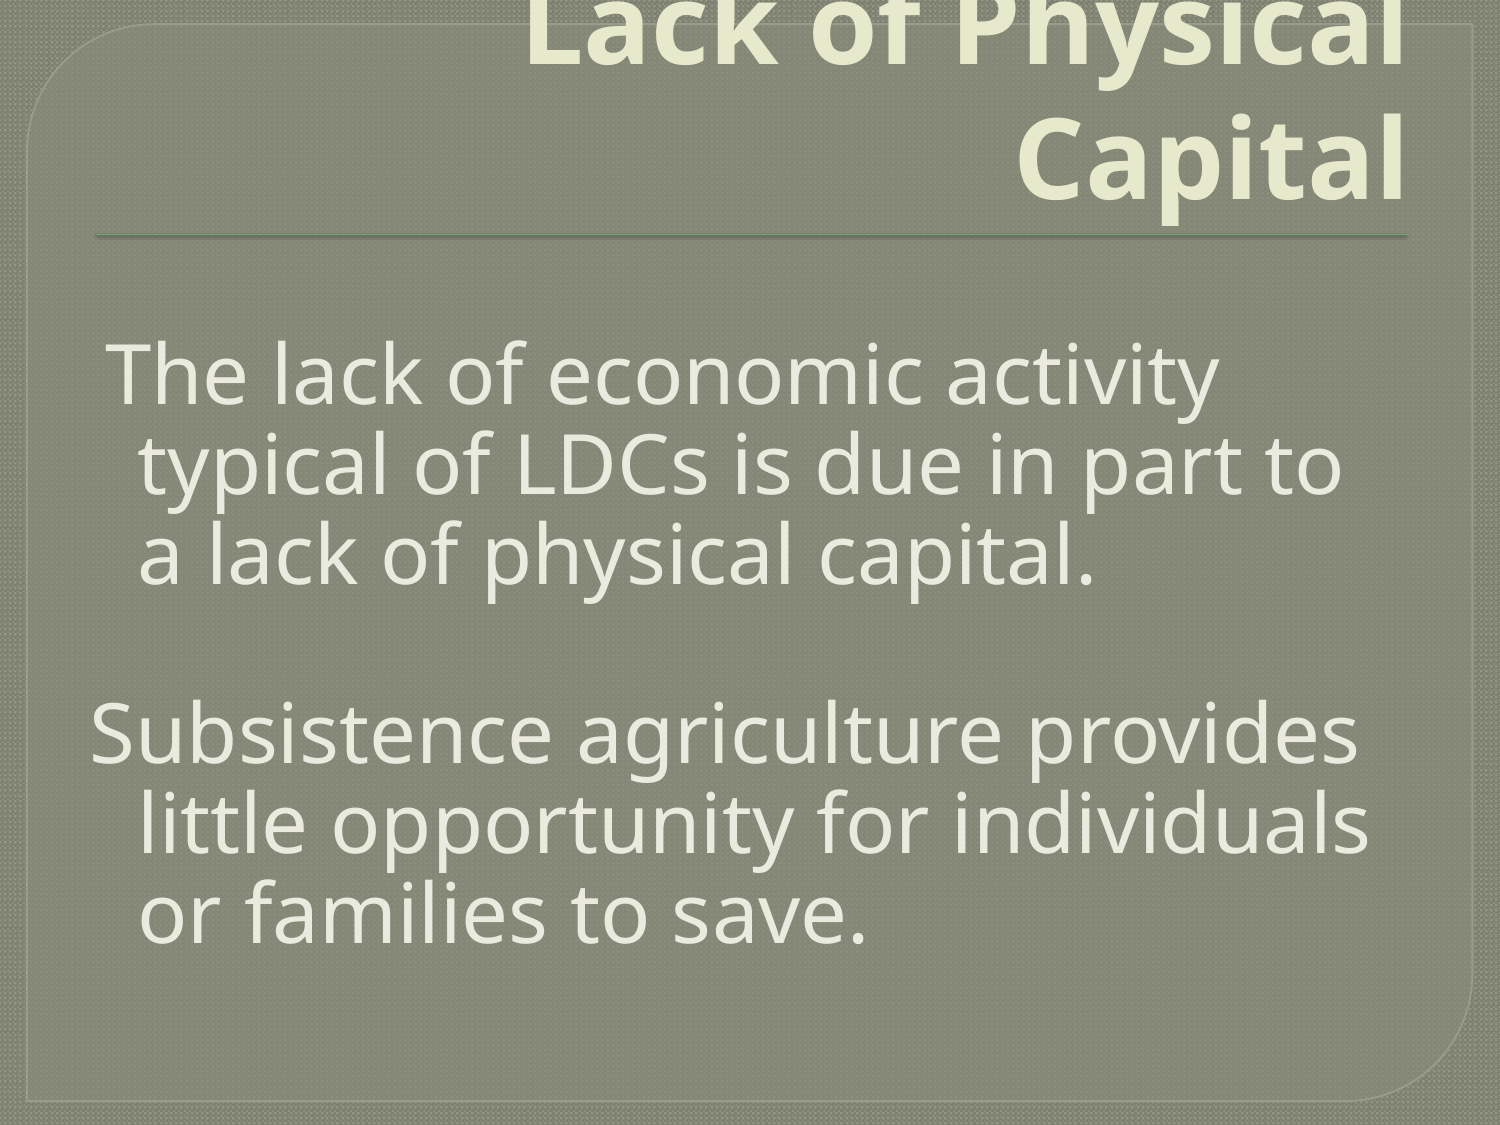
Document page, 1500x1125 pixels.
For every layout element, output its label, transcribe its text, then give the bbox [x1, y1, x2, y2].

title Lack of Physical Capital [75, 41, 1425, 230]
list The lack of economic activity typical of LDCs is due in part to a lack of physical capital. Subsistence agriculture provides little opportunity for individuals or families to save. [75, 324, 1425, 1000]
